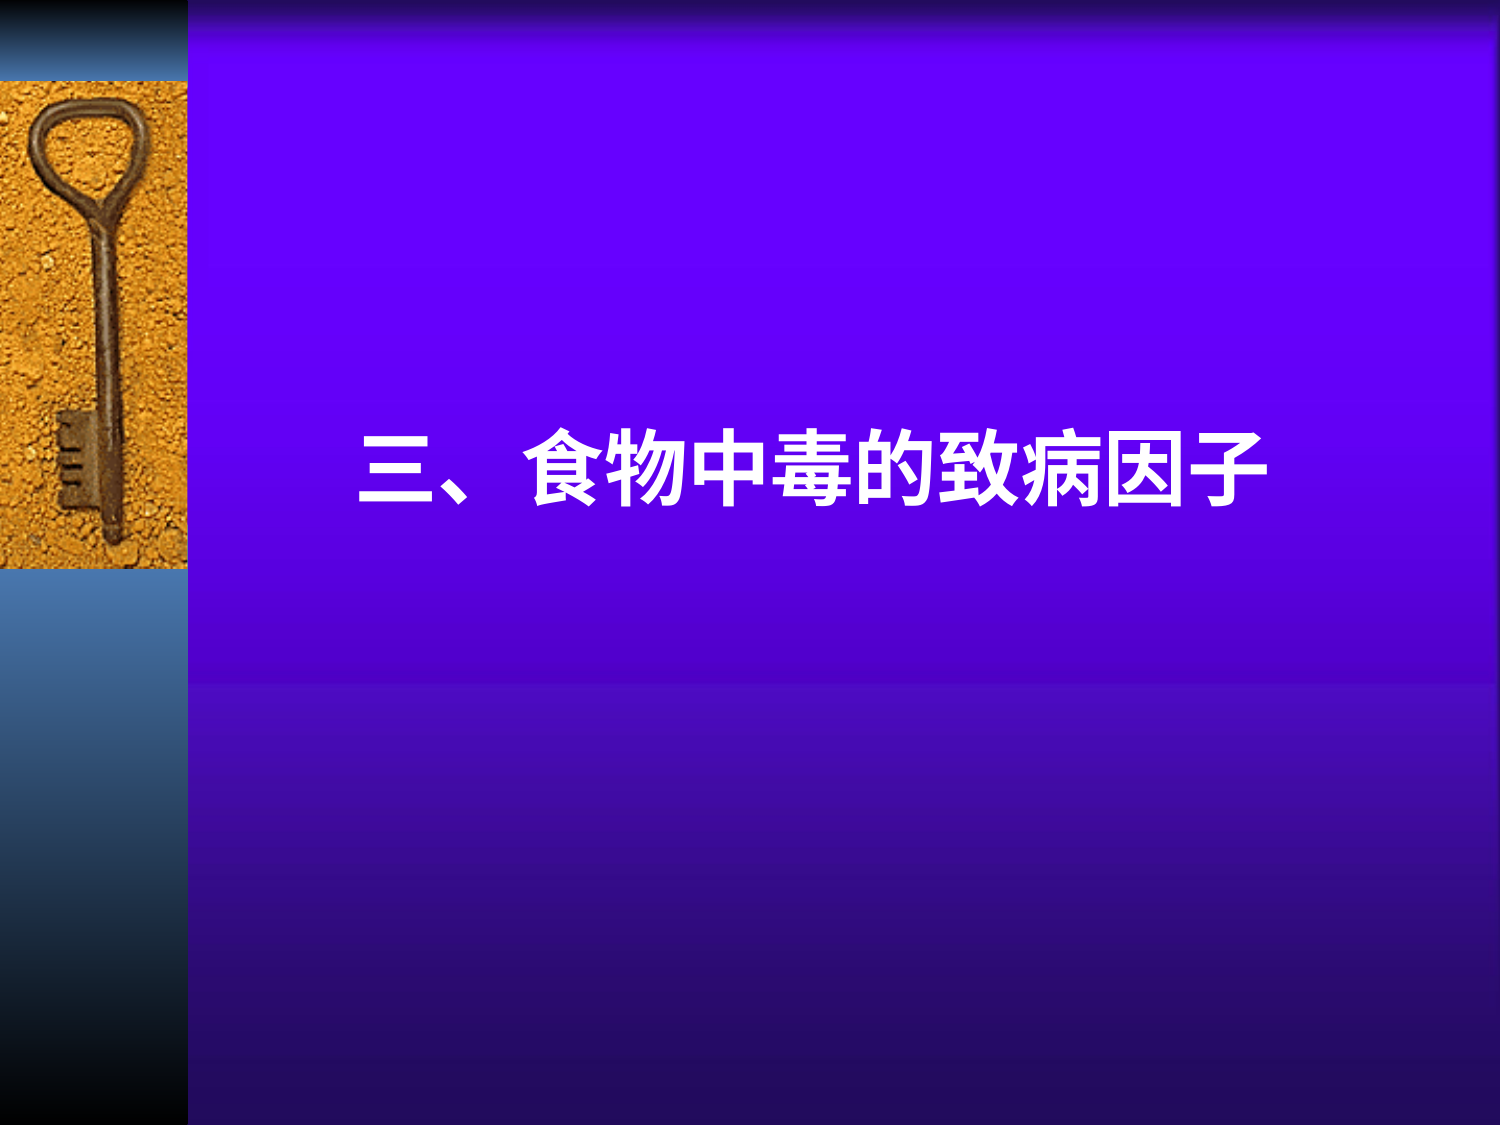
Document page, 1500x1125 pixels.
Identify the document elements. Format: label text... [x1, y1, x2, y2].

text_box 三、食物中毒的致病因子 [225, 408, 1400, 584]
picture [0, 0, 1500, 1125]
